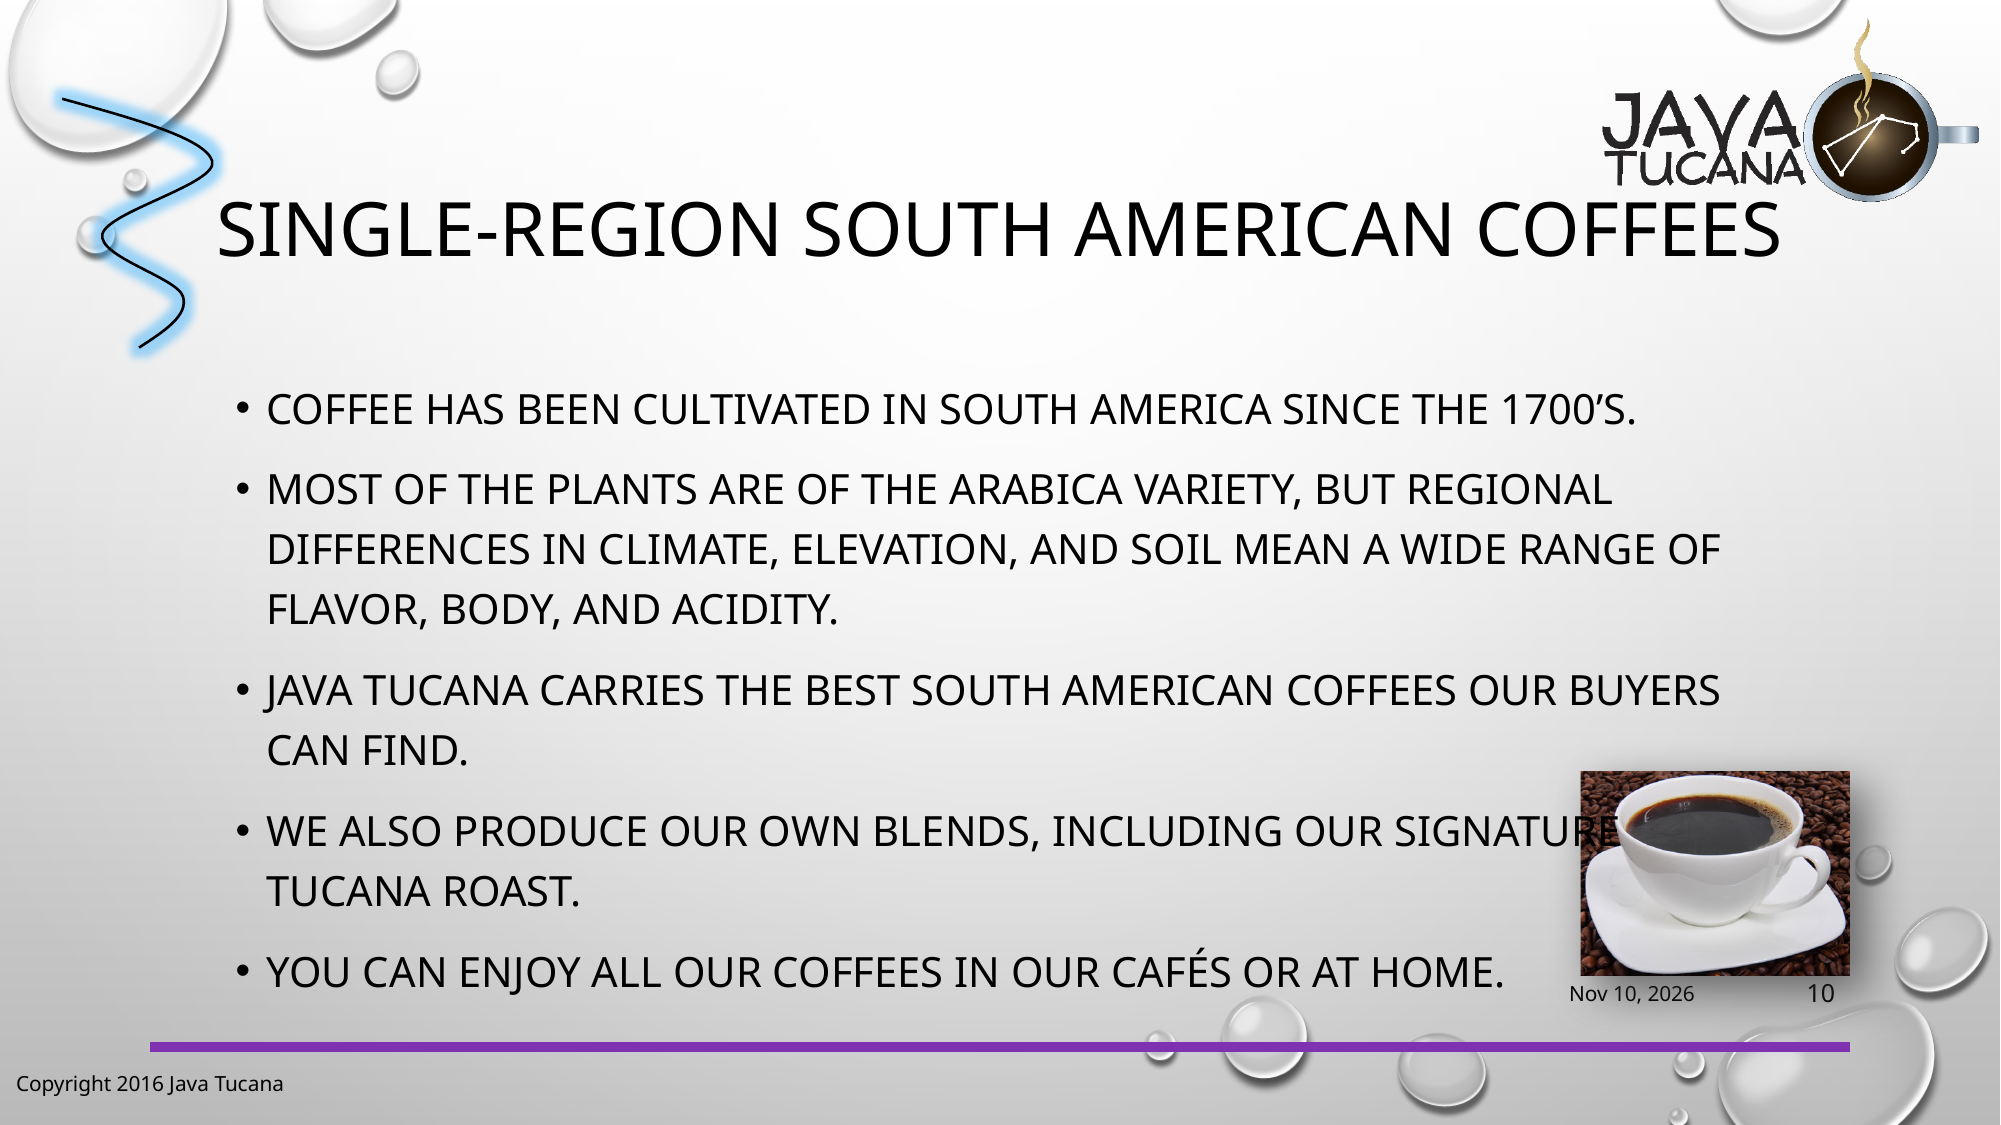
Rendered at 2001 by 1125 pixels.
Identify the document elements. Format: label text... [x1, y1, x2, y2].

footer Copyright 2016 Java Tucana [1, 1055, 1096, 1116]
list Coffee has been cultivated in South America since the 1700’s. Most of the plants are of the Arabica variety, but regional differences in climate, elevation, and soil mean a wide range of flavor, body, and acidity. Java Tucana carries the best South American coffees our buyers can find. We also produce our own blends, including our signature Tucana Roast. You can enjoy all our coffees in our cafés or at home. [220, 364, 1790, 1025]
slide_number 25-May-16 [1259, 965, 1710, 1025]
title Single-region South American coffees [149, 101, 1851, 364]
slide_number 10 [1724, 965, 1851, 1025]
picture [0, 0, 2000, 1125]
